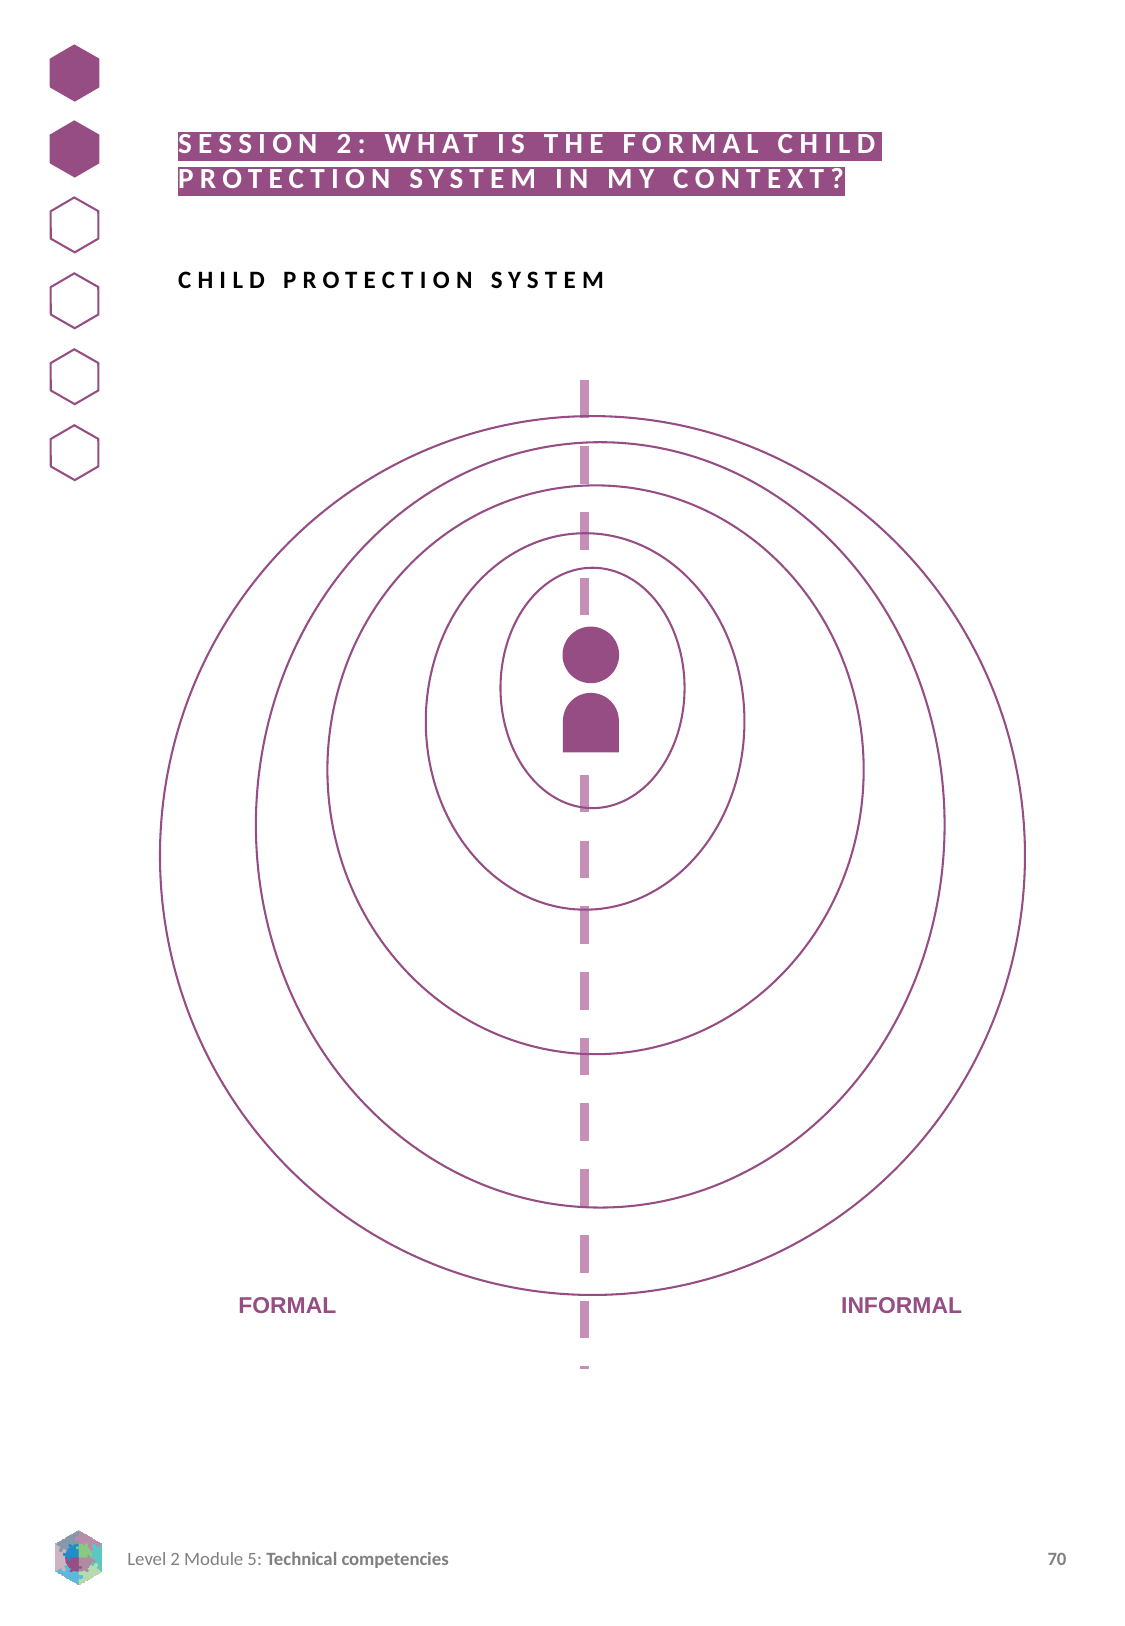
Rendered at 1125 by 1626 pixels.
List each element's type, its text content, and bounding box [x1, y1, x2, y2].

text_box [49, 196, 100, 254]
picture [55, 1530, 102, 1585]
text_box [562, 626, 620, 753]
text_box CHILD PROTECTION SYSTEM [163, 256, 1029, 302]
text_box [49, 120, 100, 178]
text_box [159, 416, 1025, 1295]
text_box FORMAL [176, 1295, 399, 1325]
text_box [49, 272, 100, 330]
text_box [49, 44, 100, 102]
text_box SESSION 2: WHAT IS THE FORMAL CHILD PROTECTION SYSTEM IN MY CONTEXT? [163, 116, 1025, 202]
text_box INFORMAL [801, 1295, 1002, 1325]
text_box [49, 348, 100, 406]
text_box [49, 424, 100, 482]
